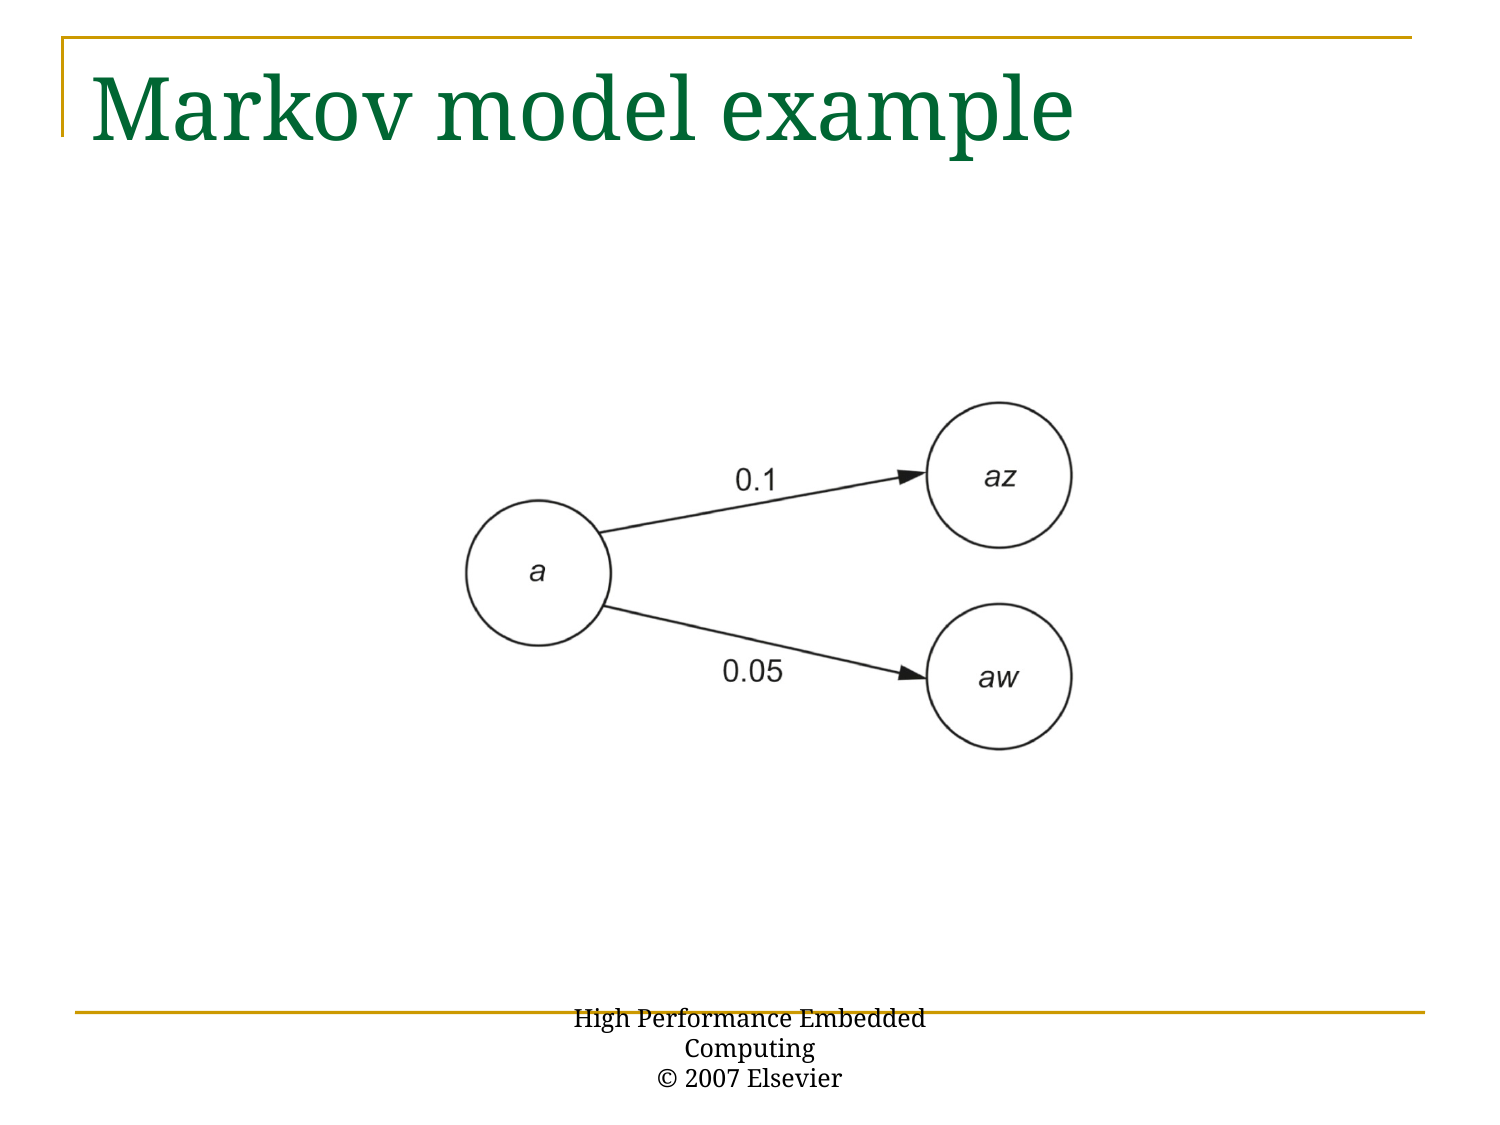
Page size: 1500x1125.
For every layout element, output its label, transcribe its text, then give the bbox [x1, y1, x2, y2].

footer High Performance Embedded Computing © 2007 Elsevier [512, 1025, 988, 1100]
title Markov model example [75, 45, 1425, 233]
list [462, 399, 1076, 754]
